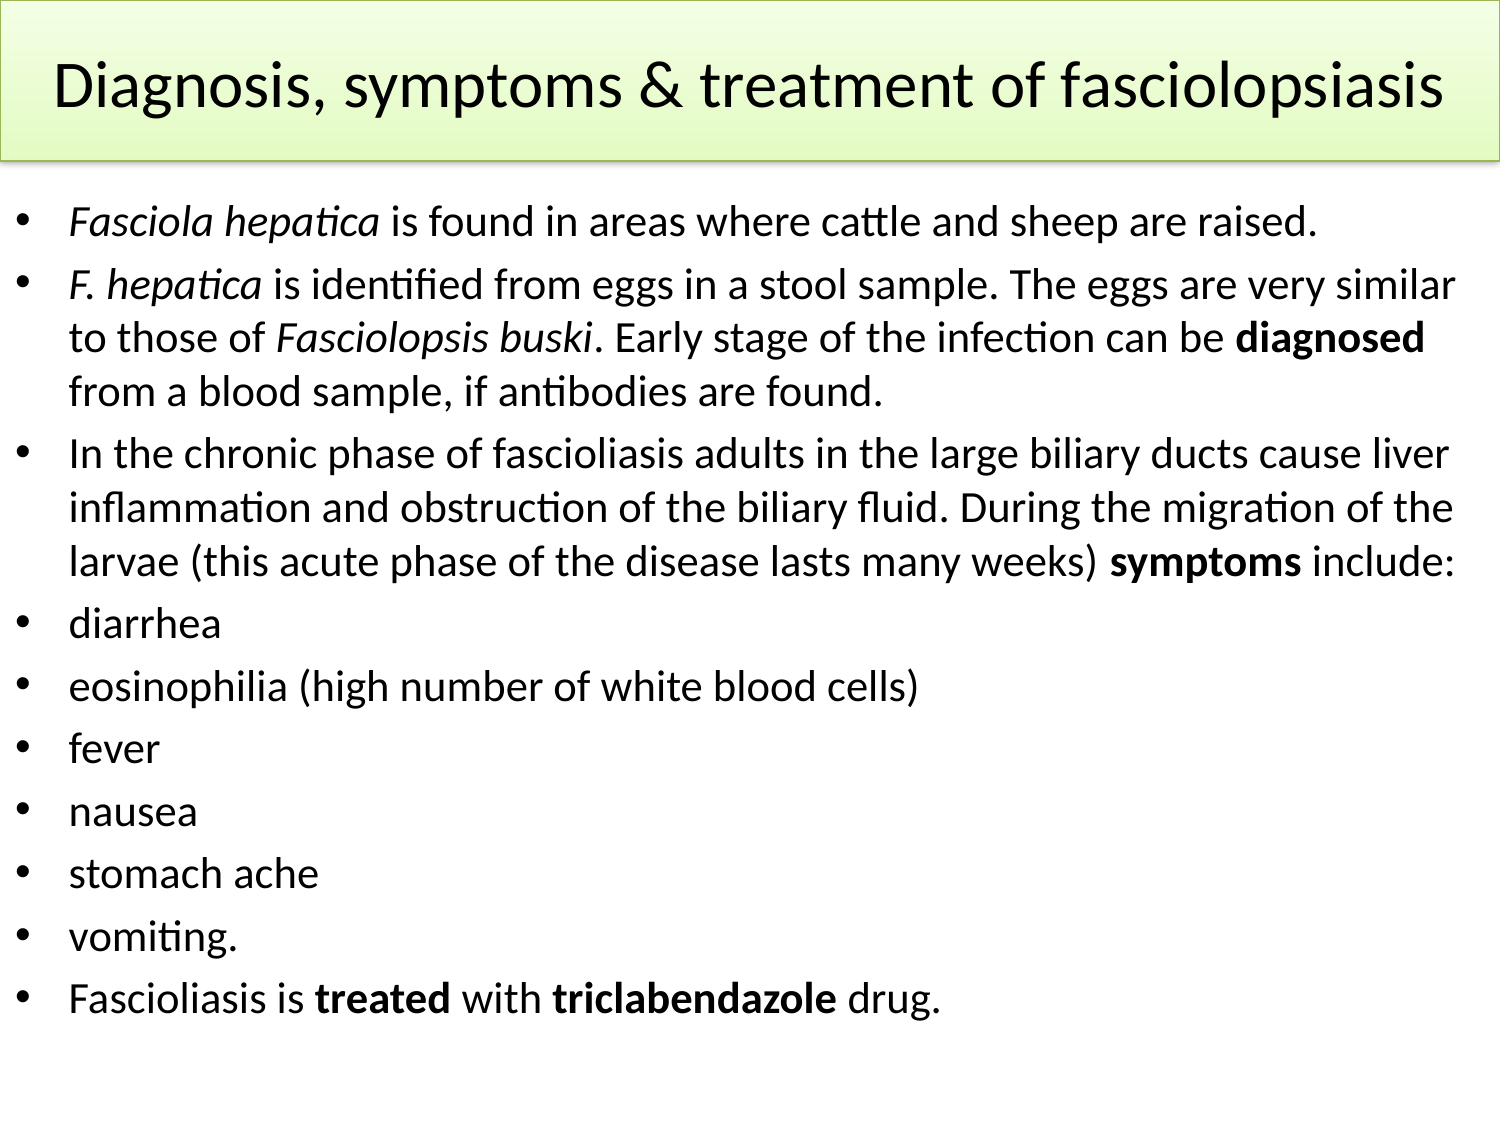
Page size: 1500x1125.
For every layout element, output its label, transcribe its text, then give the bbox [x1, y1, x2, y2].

list Fasciola hepatica is found in areas where cattle and sheep are raised. F. hepatica is identified from eggs in a stool sample. The eggs are very similar to those of Fasciolopsis buski. Early stage of the infection can be diagnosed from a blood sample, if antibodies are found. In the chronic phase of fascioliasis adults in the large biliary ducts cause liver inflammation and obstruction of the biliary fluid. During the migration of the larvae (this acute phase of the disease lasts many weeks) symptoms include: diarrhea eosinophilia (high number of white blood cells) fever nausea stomach ache vomiting. Fascioliasis is treated with triclabendazole drug. [0, 184, 1500, 1047]
title Diagnosis, symptoms & treatment of fasciolopsiasis [0, 0, 1500, 162]
